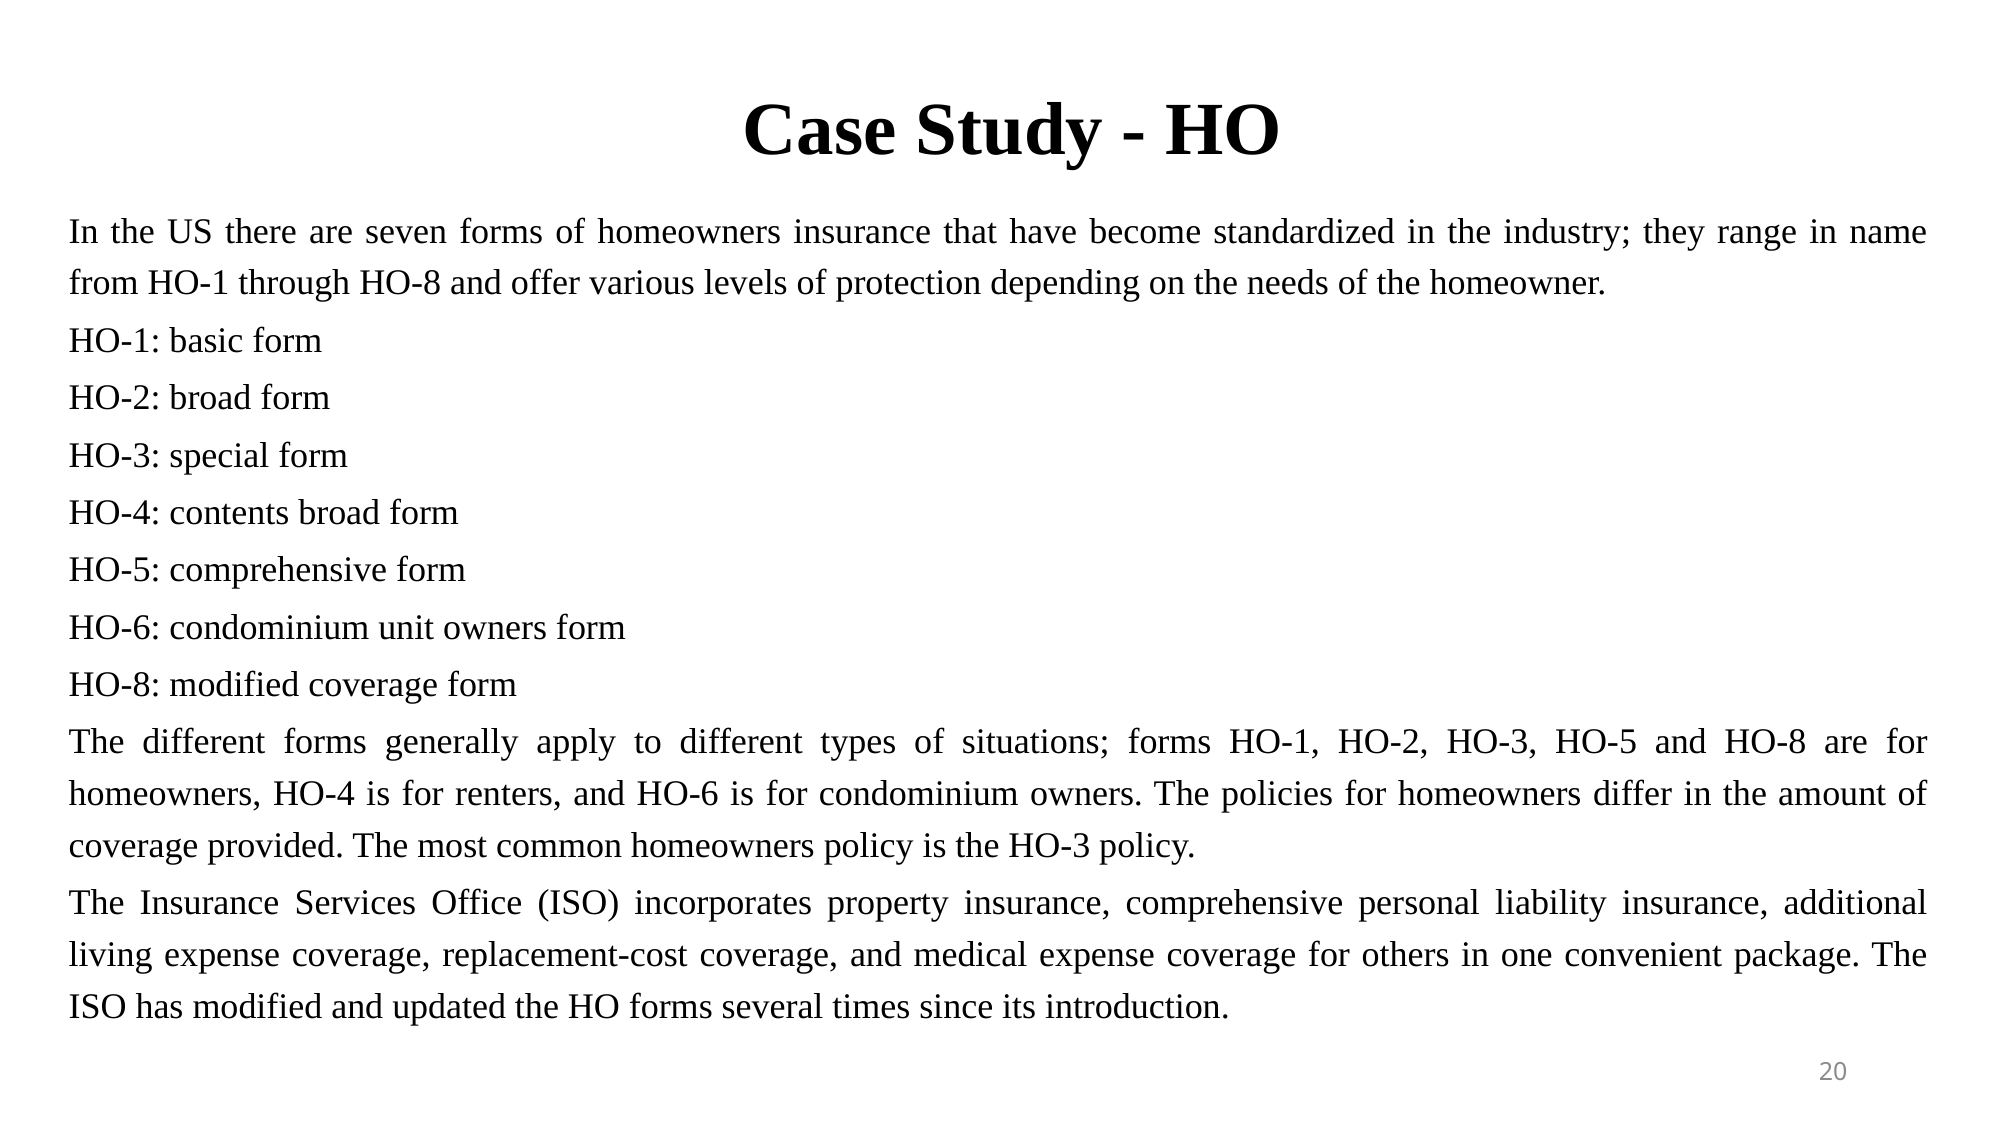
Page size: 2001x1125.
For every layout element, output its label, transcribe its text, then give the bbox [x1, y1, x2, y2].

title Case Study - HO [112, 68, 1913, 191]
slide_number 20 [1412, 1042, 1863, 1103]
list In the US there are seven forms of homeowners insurance that have become standardized in the industry; they range in name from HO-1 through HO-8 and offer various levels of protection depending on the needs of the homeowner. HO-1: basic form HO-2: broad form HO-3: special form HO-4: contents broad form HO-5: comprehensive form HO-6: condominium unit owners form HO-8: modified coverage form The different forms generally apply to different types of situations; forms HO-1, HO-2, HO-3, HO-5 and HO-8 are for homeowners, HO-4 is for renters, and HO-6 is for condominium owners. The policies for homeowners differ in the amount of coverage provided. The most common homeowners policy is the HO-3 policy. The Insurance Services Office (ISO) incorporates property insurance, comprehensive personal liability insurance, additional living expense coverage, replacement-cost coverage, and medical expense coverage for others in one convenient package. The ISO has modified and updated the HO forms several times since its introduction. [53, 191, 1947, 1057]
